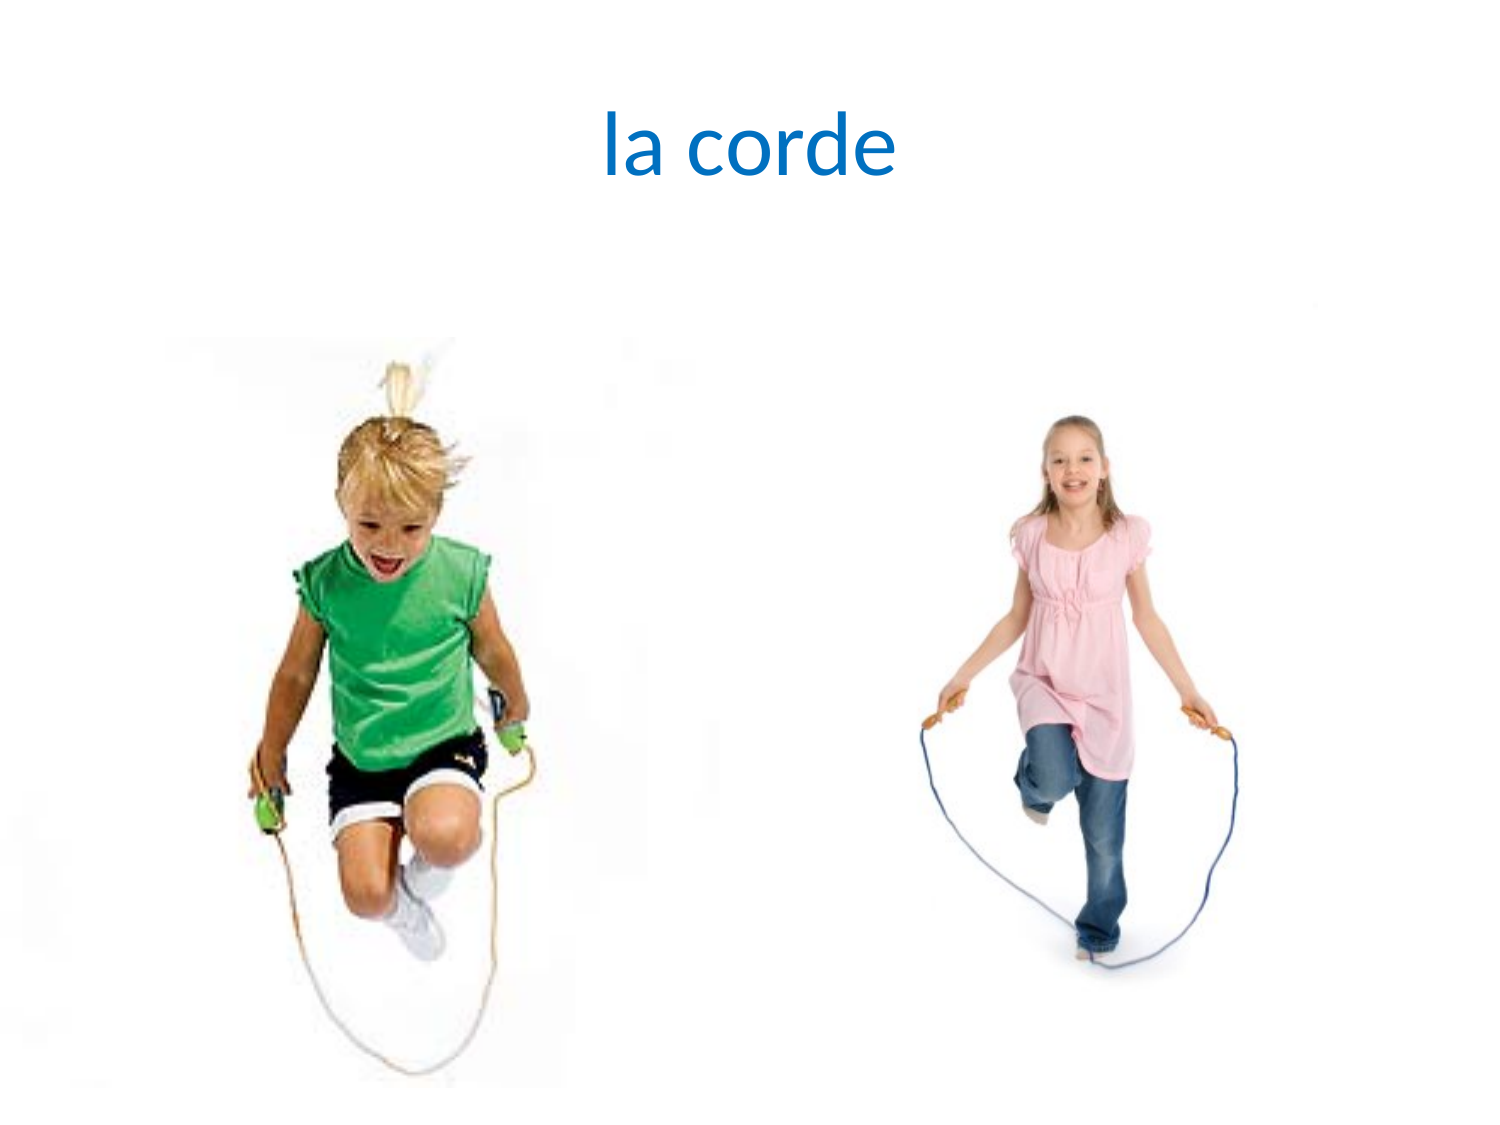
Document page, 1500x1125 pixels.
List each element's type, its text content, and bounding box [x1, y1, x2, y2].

picture [0, 337, 751, 1088]
title la corde [75, 45, 1425, 233]
picture [837, 299, 1318, 1019]
